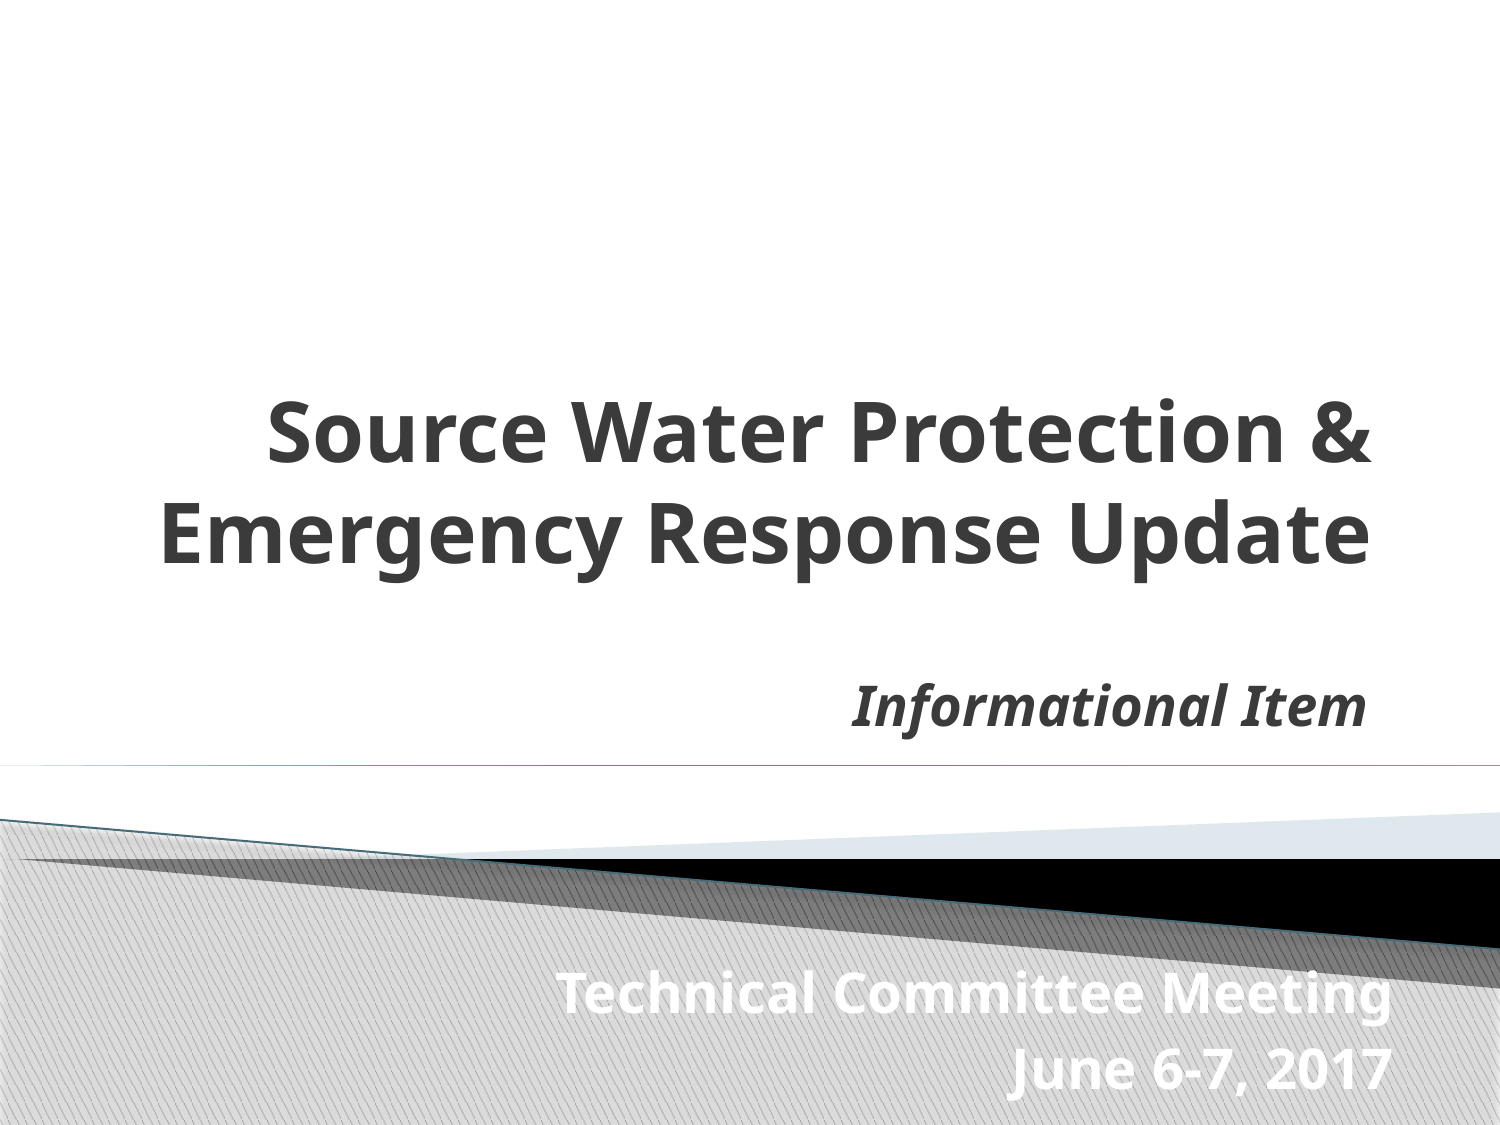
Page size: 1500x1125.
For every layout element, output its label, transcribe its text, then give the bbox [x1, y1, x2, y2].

title Source Water Protection & Emergency Response Update [112, 287, 1388, 588]
subtitle Informational Item [112, 662, 1388, 860]
picture [5, 859, 1500, 989]
text_box Technical Committee Meeting June 6-7, 2017 [137, 950, 1413, 1125]
